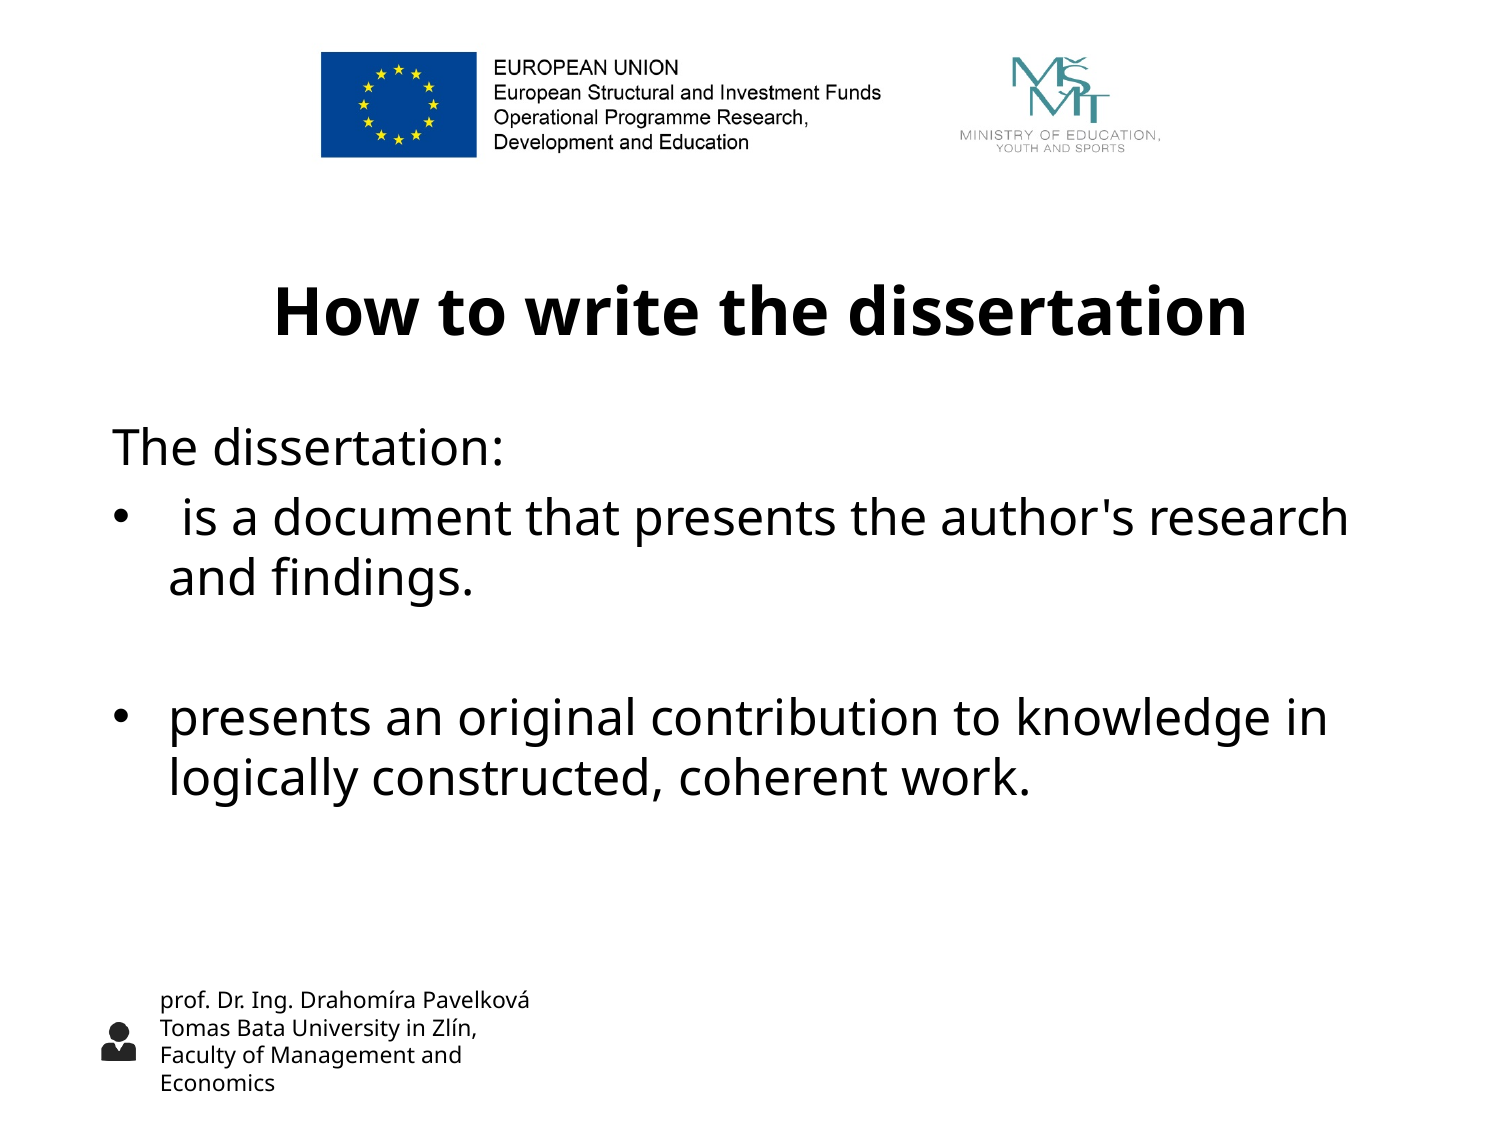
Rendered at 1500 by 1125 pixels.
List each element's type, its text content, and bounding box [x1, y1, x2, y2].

picture [101, 1021, 136, 1062]
picture [268, 0, 1212, 210]
footer prof. Dr. Ing. Drahomíra Pavelková Tomas Bata University in Zlín, Faculty of Management and Economics [145, 999, 550, 1083]
list The dissertation: is a document that presents the author's research and findings. presents an original contribution to knowledge in logically constructed, coherent work. [97, 408, 1448, 1000]
title How to write the dissertation [97, 232, 1425, 386]
